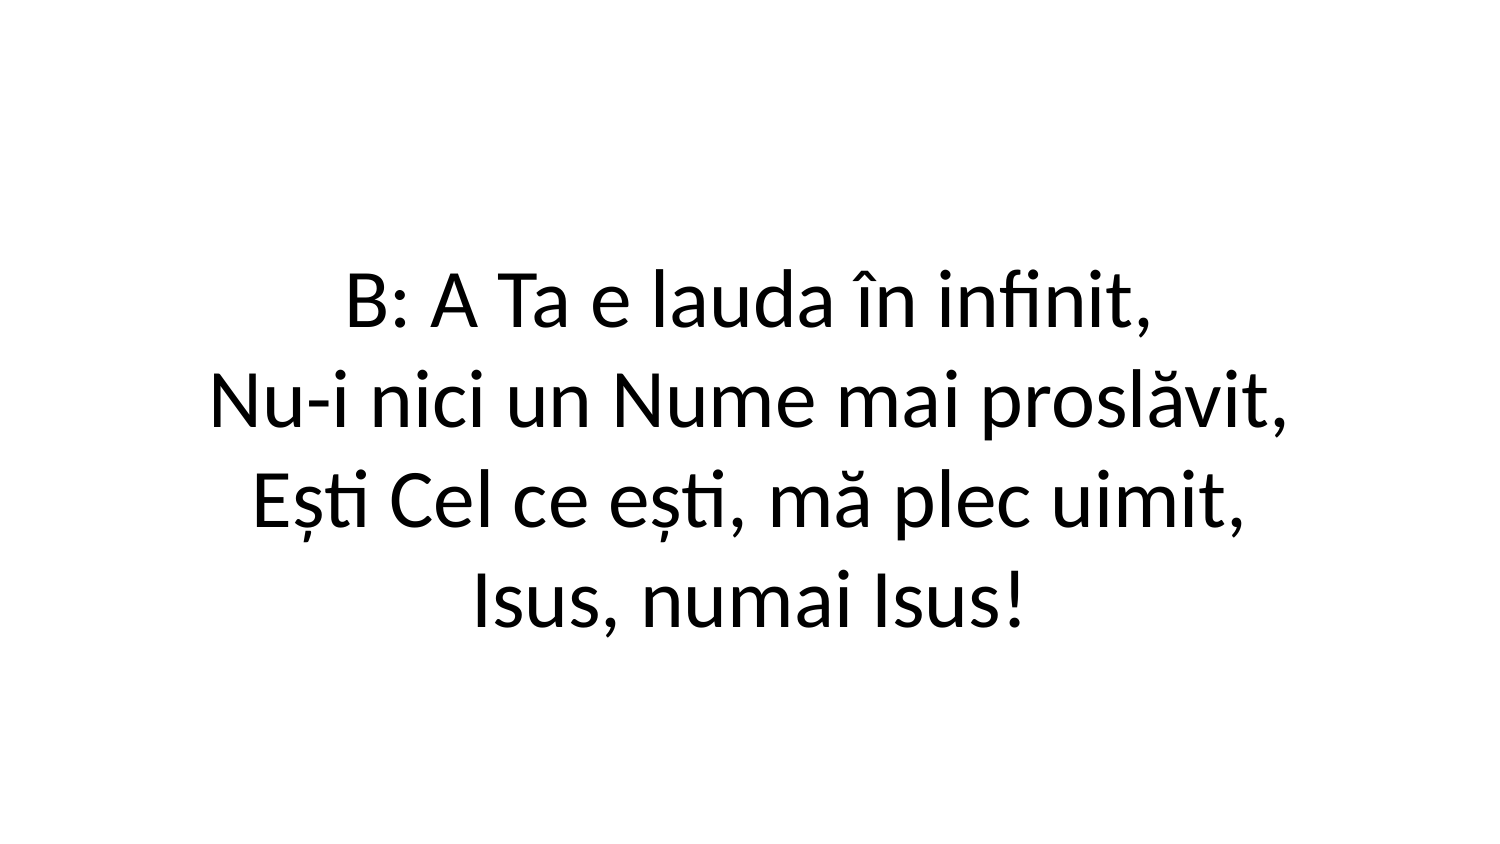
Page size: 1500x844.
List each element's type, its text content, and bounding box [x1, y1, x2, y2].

text_box B: A Ta e lauda în infinit, Nu-i nici un Nume mai proslăvit, Ești Cel ce ești, mă plec uimit, Isus, numai Isus! [194, 192, 1306, 652]
